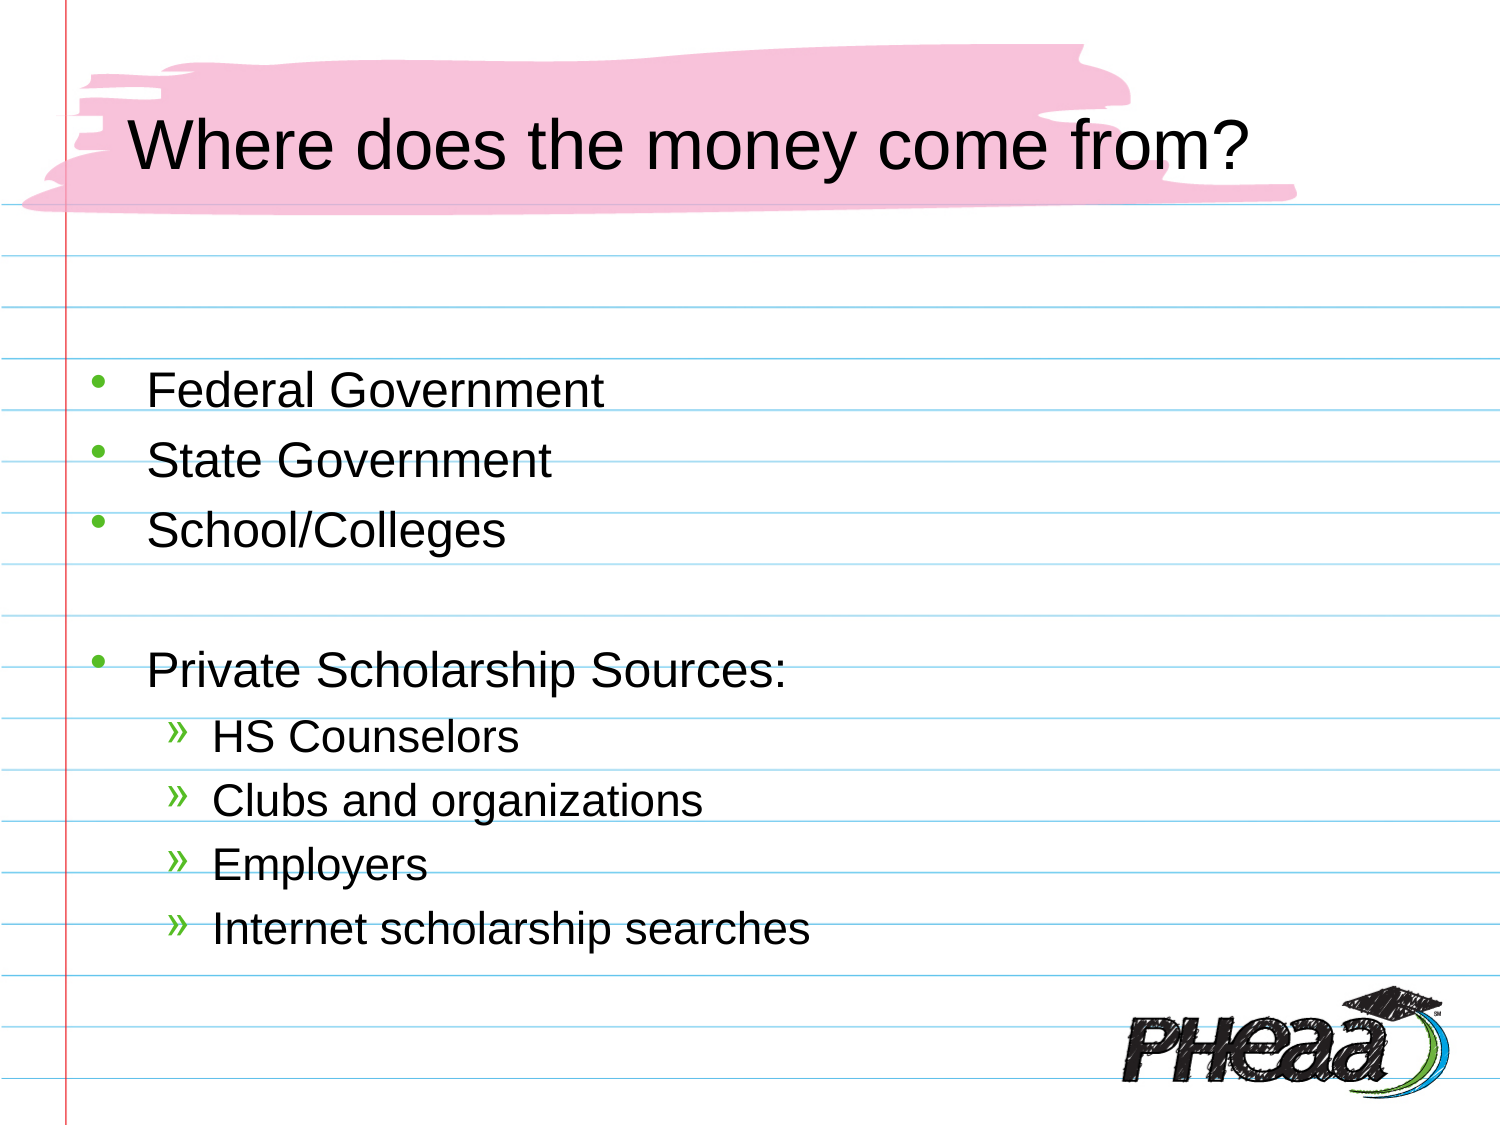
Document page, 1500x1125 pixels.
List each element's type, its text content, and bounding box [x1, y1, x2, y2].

picture [0, 0, 1500, 1125]
list Federal Government State Government School/Colleges Private Scholarship Sources: HS Counselors Clubs and organizations Employers Internet scholarship searches [75, 350, 1425, 1005]
title Where does the money come from? [112, 82, 1463, 200]
